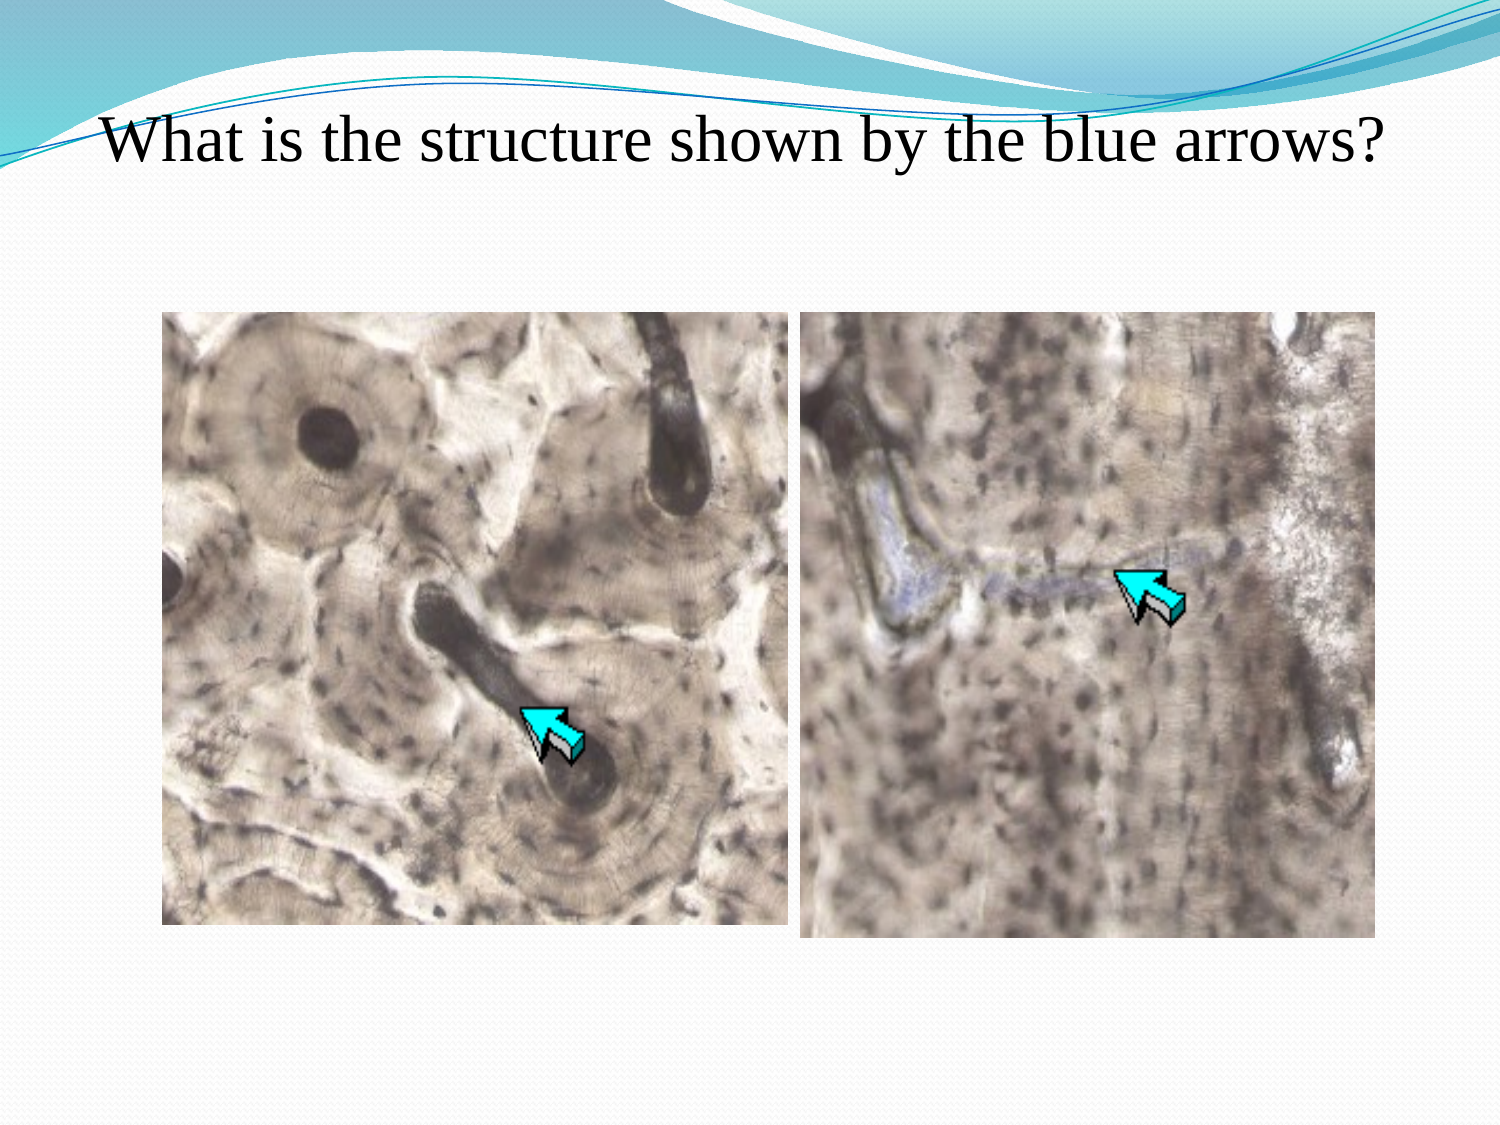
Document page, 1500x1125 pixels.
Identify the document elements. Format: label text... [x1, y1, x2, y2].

picture [799, 312, 1376, 938]
picture [162, 312, 788, 926]
text_box What is the structure shown by the blue arrows? [74, 87, 1413, 183]
